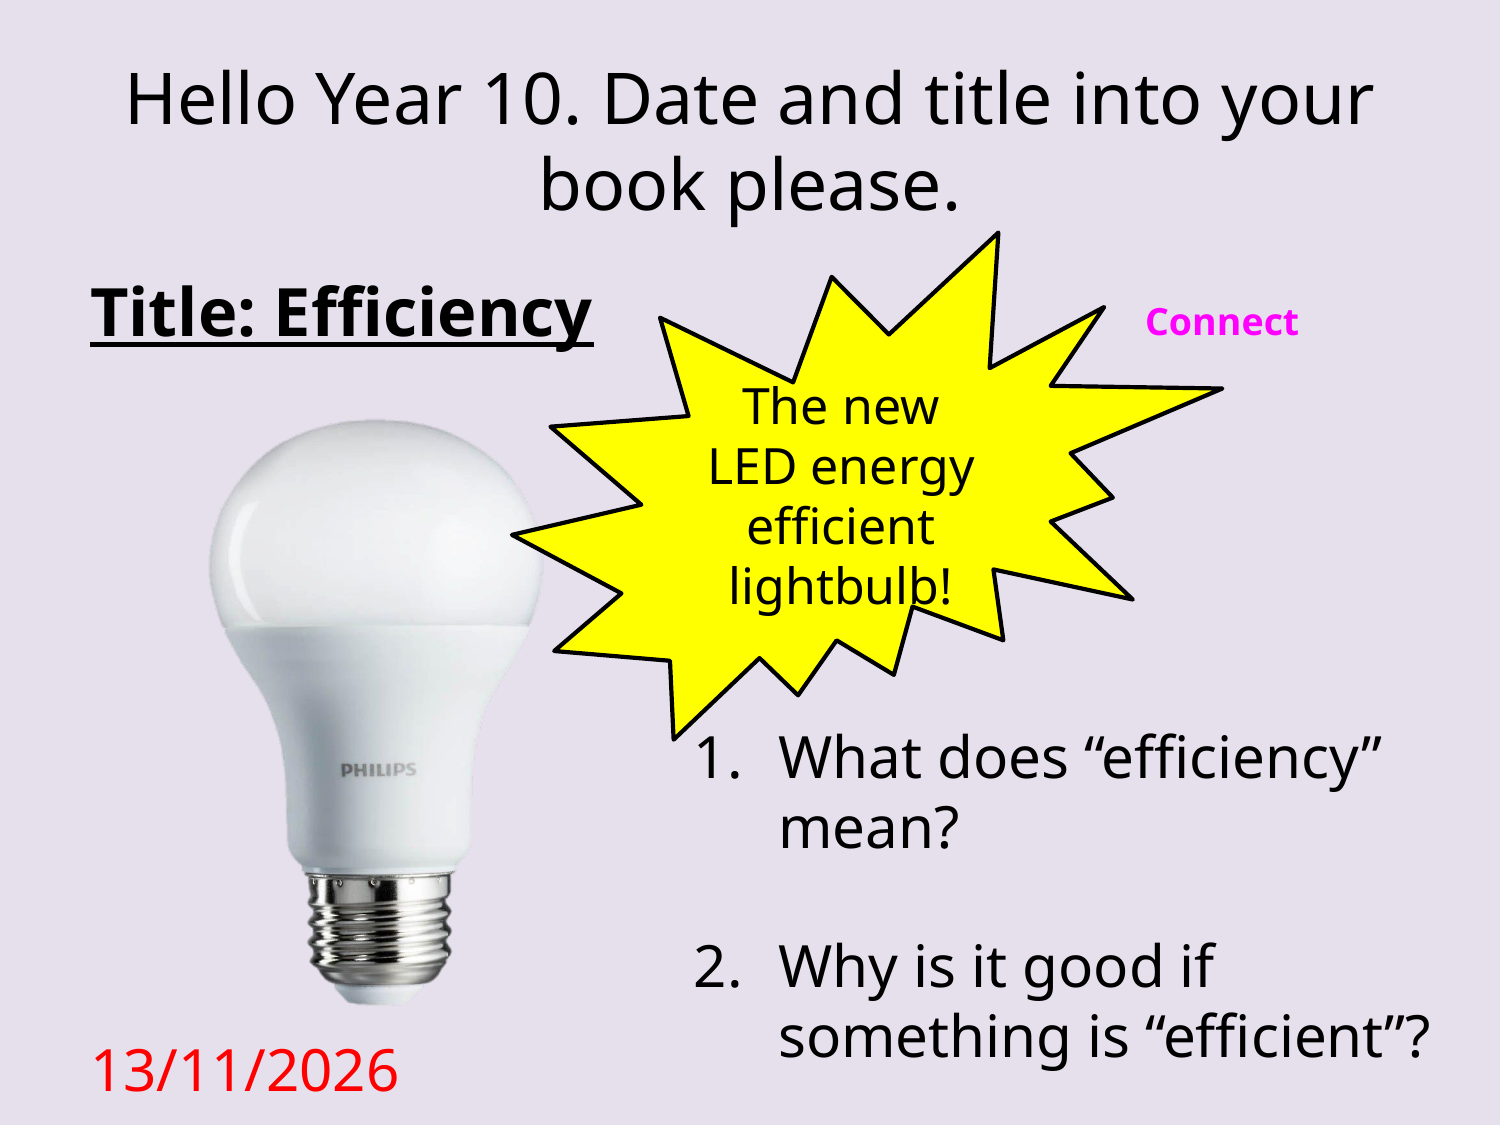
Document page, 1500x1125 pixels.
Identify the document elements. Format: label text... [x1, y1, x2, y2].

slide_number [75, 1043, 425, 1103]
picture [52, 389, 699, 1036]
text_box Connect [1130, 290, 1315, 351]
list Title: Efficiency [75, 262, 962, 388]
text_box The new LED energy efficient lightbulb! [657, 230, 1225, 712]
text_box What does “efficiency” mean? Why is it good if something is “efficient”? [679, 712, 1500, 1077]
title Hello Year 10. Date and title into your book please. [75, 45, 1425, 233]
list Title: Efficiency [707, 262, 1425, 712]
